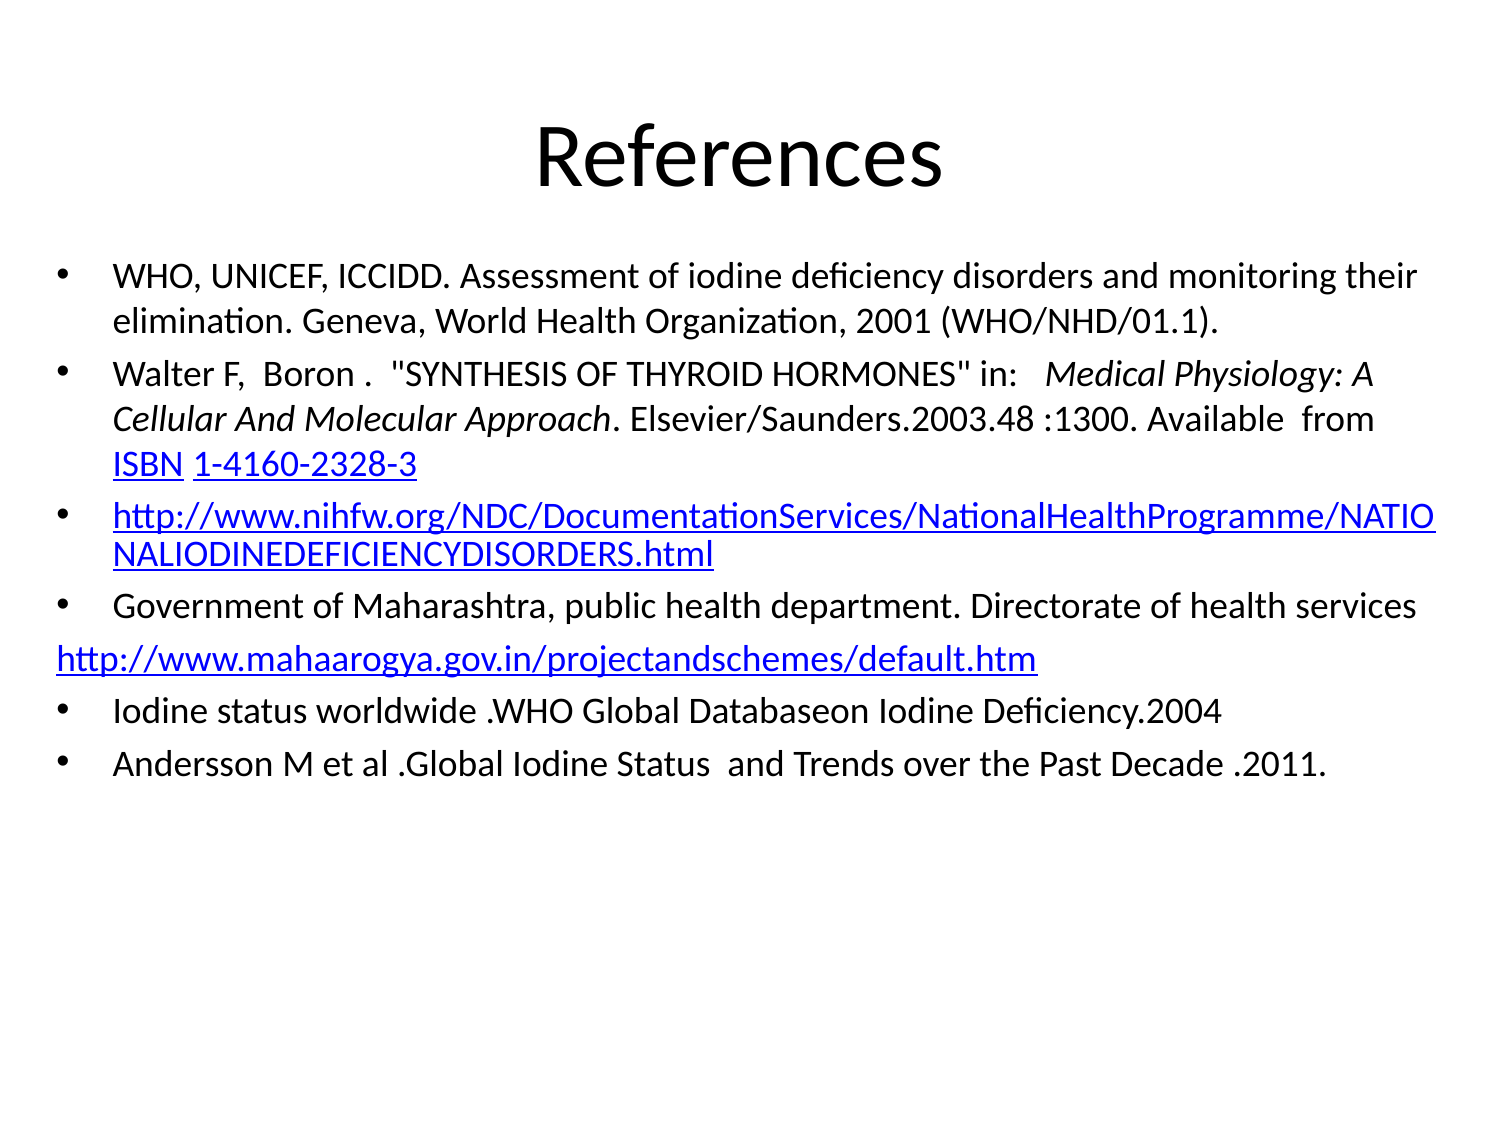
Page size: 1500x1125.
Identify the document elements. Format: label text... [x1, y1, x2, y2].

list WHO, UNICEF, ICCIDD. Assessment of iodine deficiency disorders and monitoring their elimination. Geneva, World Health Organization, 2001 (WHO/NHD/01.1). Walter F, Boron . "SYNTHESIS OF THYROID HORMONES" in: Medical Physiology: A Cellular And Molecular Approach. Elsevier/Saunders.2003.48 :1300. Available from ISBN 1-4160-2328-3 http://www.nihfw.org/NDC/DocumentationServices/NationalHealthProgramme/NATIONALIODINEDEFICIENCYDISORDERS.html Government of Maharashtra, public health department. Directorate of health services http://www.mahaarogya.gov.in/projectandschemes/default.htm Iodine status worldwide .WHO Global Databaseon Iodine Deficiency.2004 Andersson M et al .Global Iodine Status and Trends over the Past Decade .2011. [41, 243, 1471, 1005]
title References [75, 45, 1425, 243]
